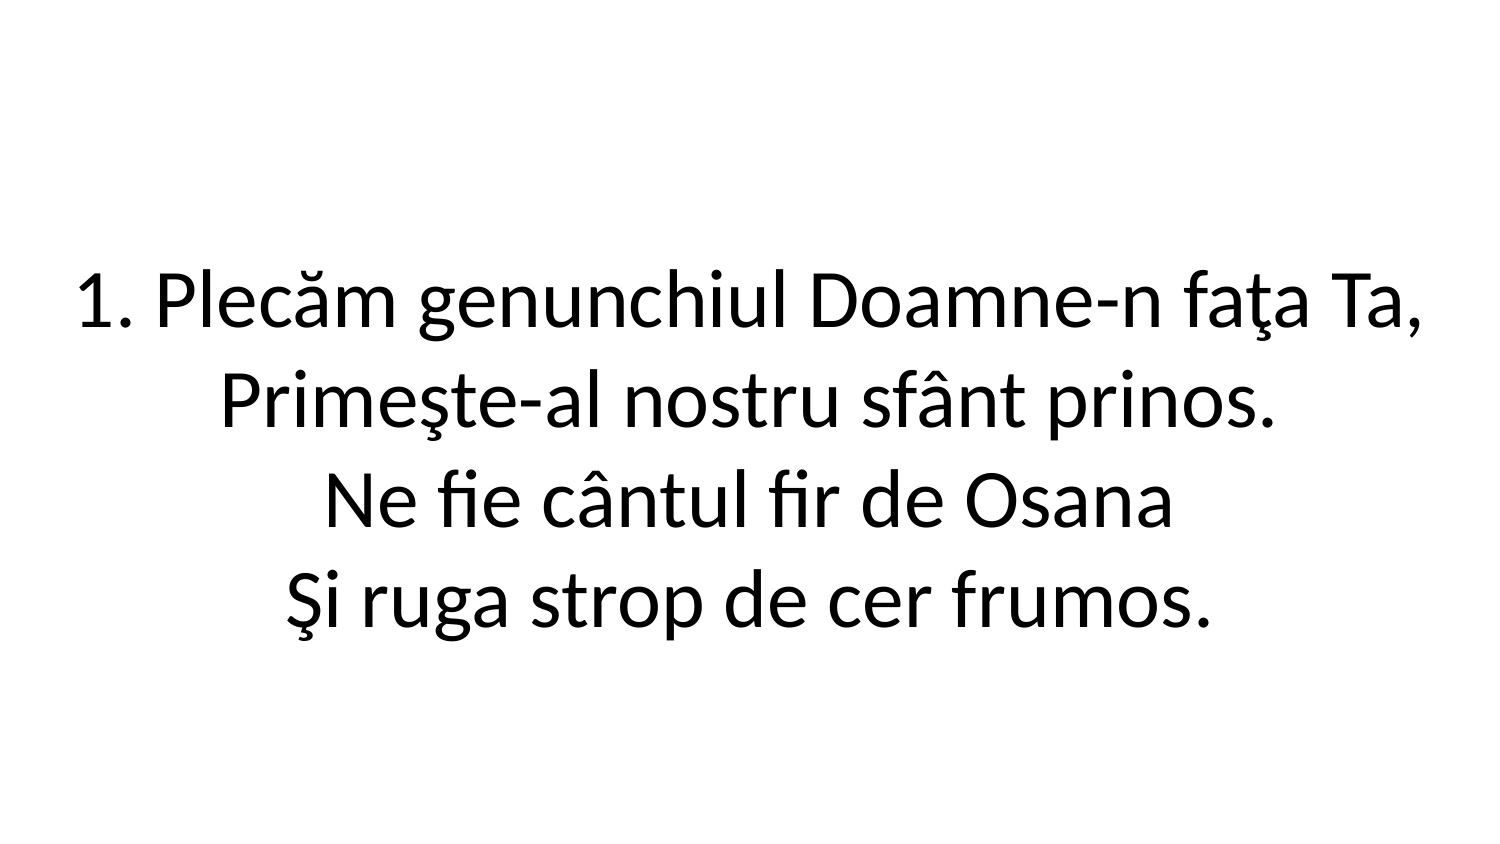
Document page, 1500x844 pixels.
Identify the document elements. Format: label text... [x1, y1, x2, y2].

text_box 1. Plecăm genunchiul Doamne-n faţa Ta, Primeşte-al nostru sfânt prinos. Ne fie cântul fir de Osana Şi ruga strop de cer frumos. [58, 192, 1442, 652]
